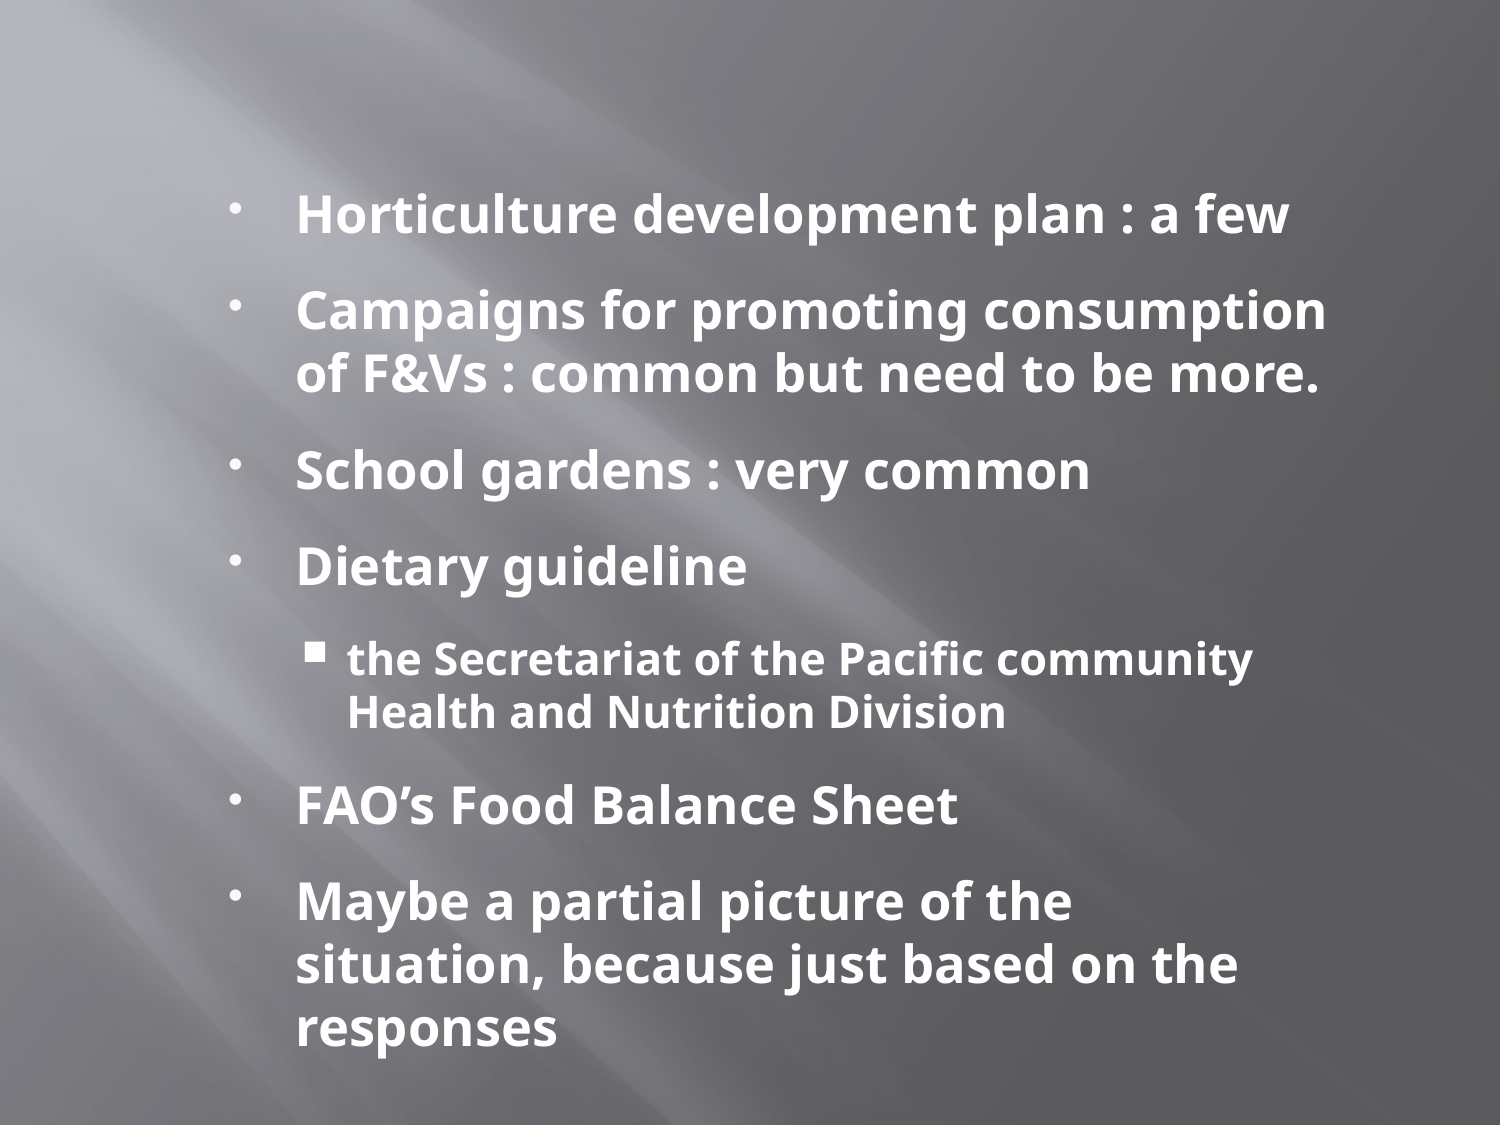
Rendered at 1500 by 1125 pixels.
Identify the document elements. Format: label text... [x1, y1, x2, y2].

list Horticulture development plan : a few Campaigns for promoting consumption of F&Vs : common but need to be more. School gardens : very common Dietary guideline the Secretariat of the Pacific community Health and Nutrition Division FAO’s Food Balance Sheet Maybe a partial picture of the situation, because just based on the responses [193, 173, 1353, 1106]
